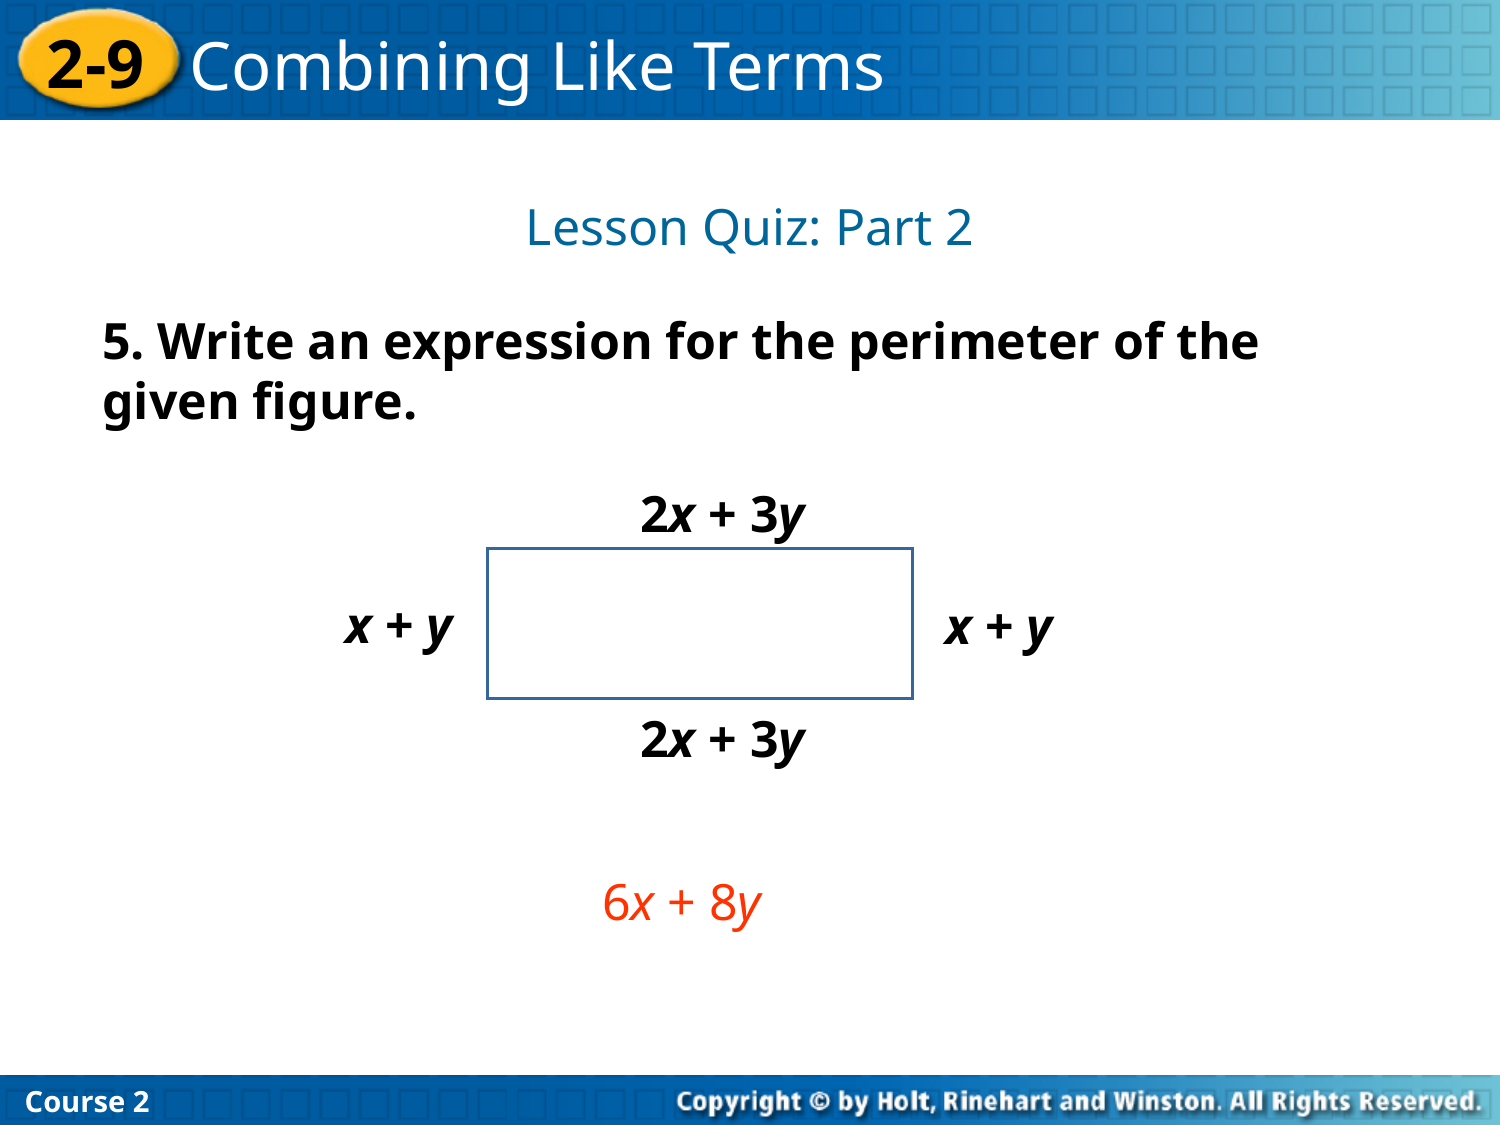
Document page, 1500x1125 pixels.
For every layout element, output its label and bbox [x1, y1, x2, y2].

text_box [0, 0, 1500, 1125]
